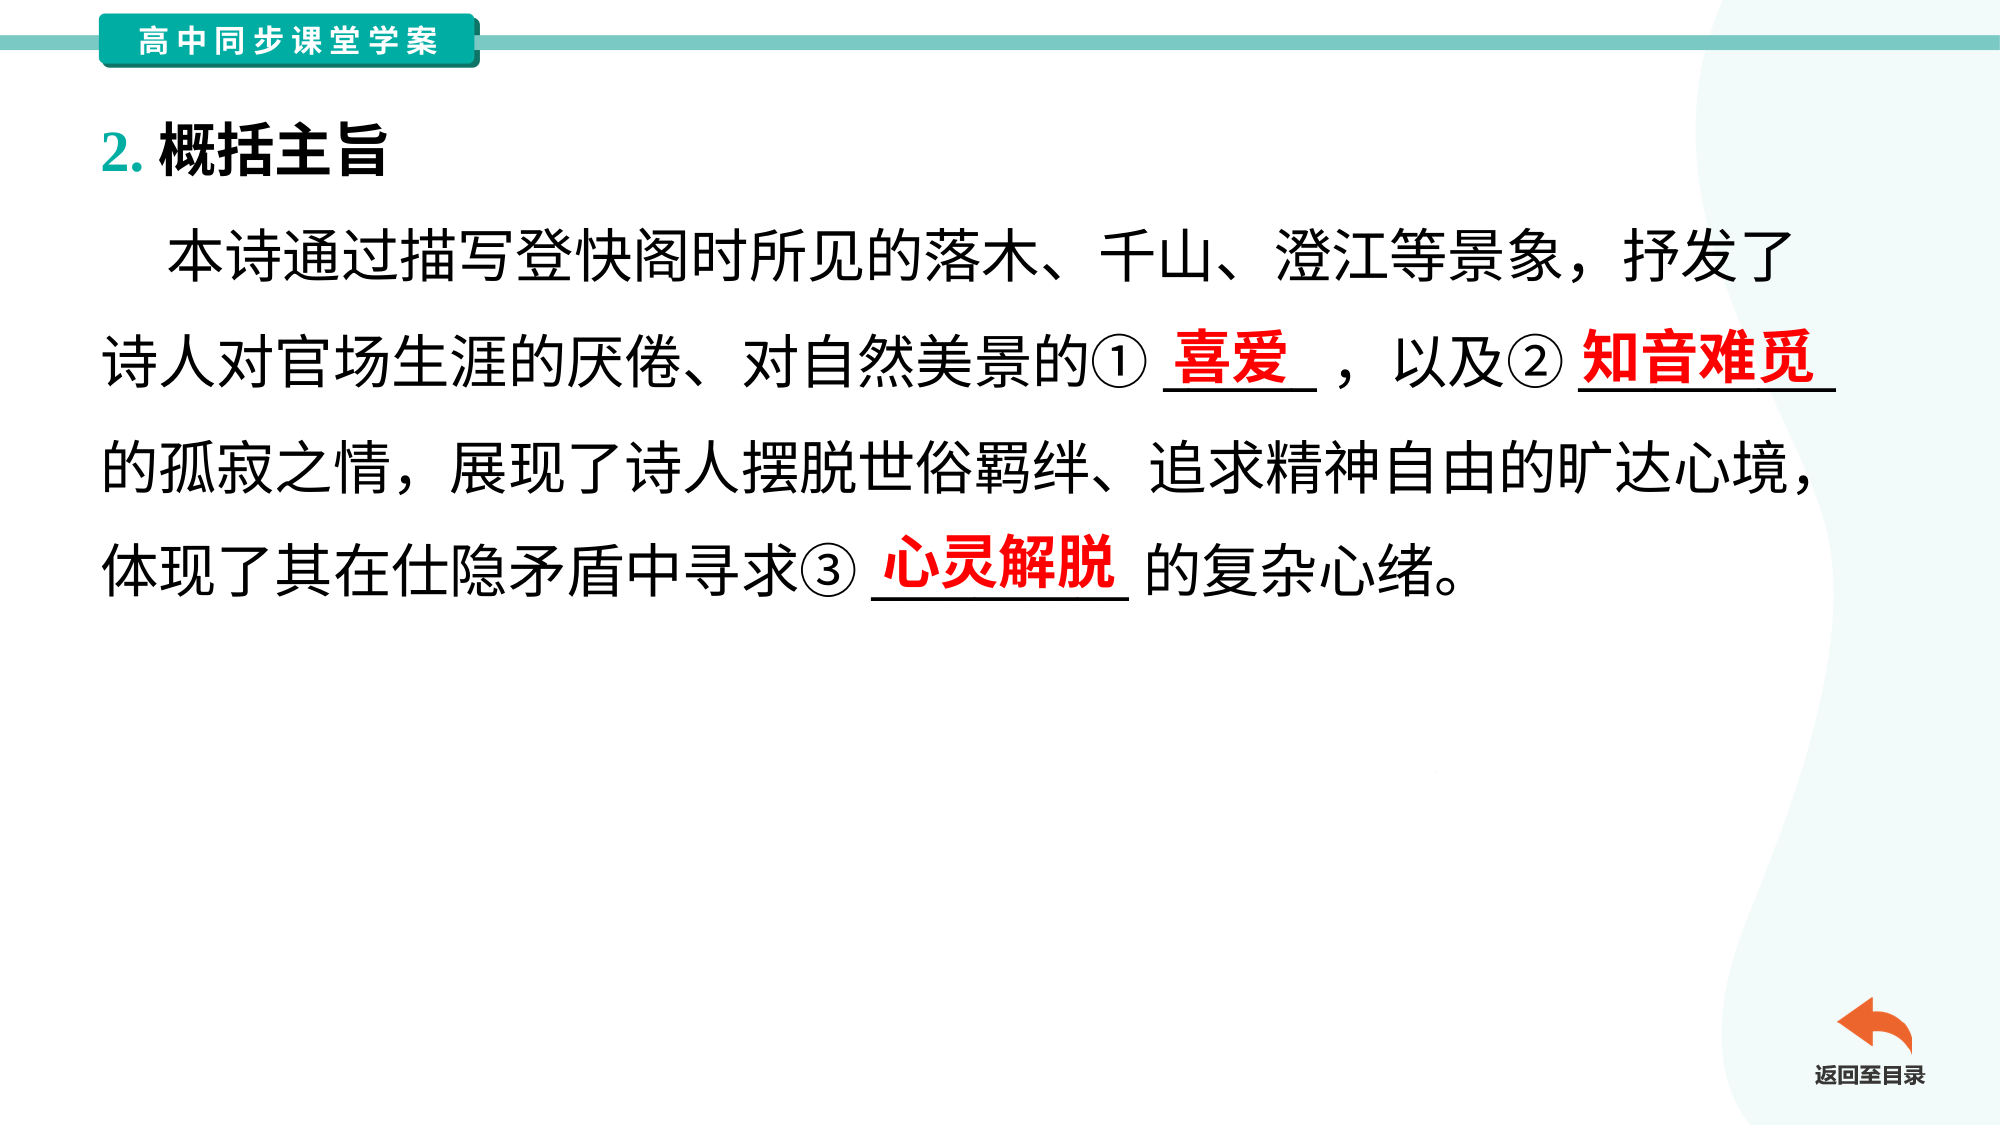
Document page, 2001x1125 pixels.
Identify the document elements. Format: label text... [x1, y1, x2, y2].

text_box 喜爱 [1152, 284, 1312, 379]
picture [0, 0, 2000, 1125]
text_box 心灵解脱 [860, 493, 1138, 585]
text_box 2.概括主旨 本诗通过描写登快阁时所见的落木、千山、澄江等景象，抒发了 诗人对官场生涯的厌倦、对自然美景的①______，以及②__________ 的孤寂之情，展现了诗人摆脱世俗羁绊、追求精神自由的旷达心境， 体现了其在仕隐矛盾中寻求③__________的复杂心绪。 [100, 76, 1899, 593]
text_box 知音难觅 [1560, 284, 1838, 379]
